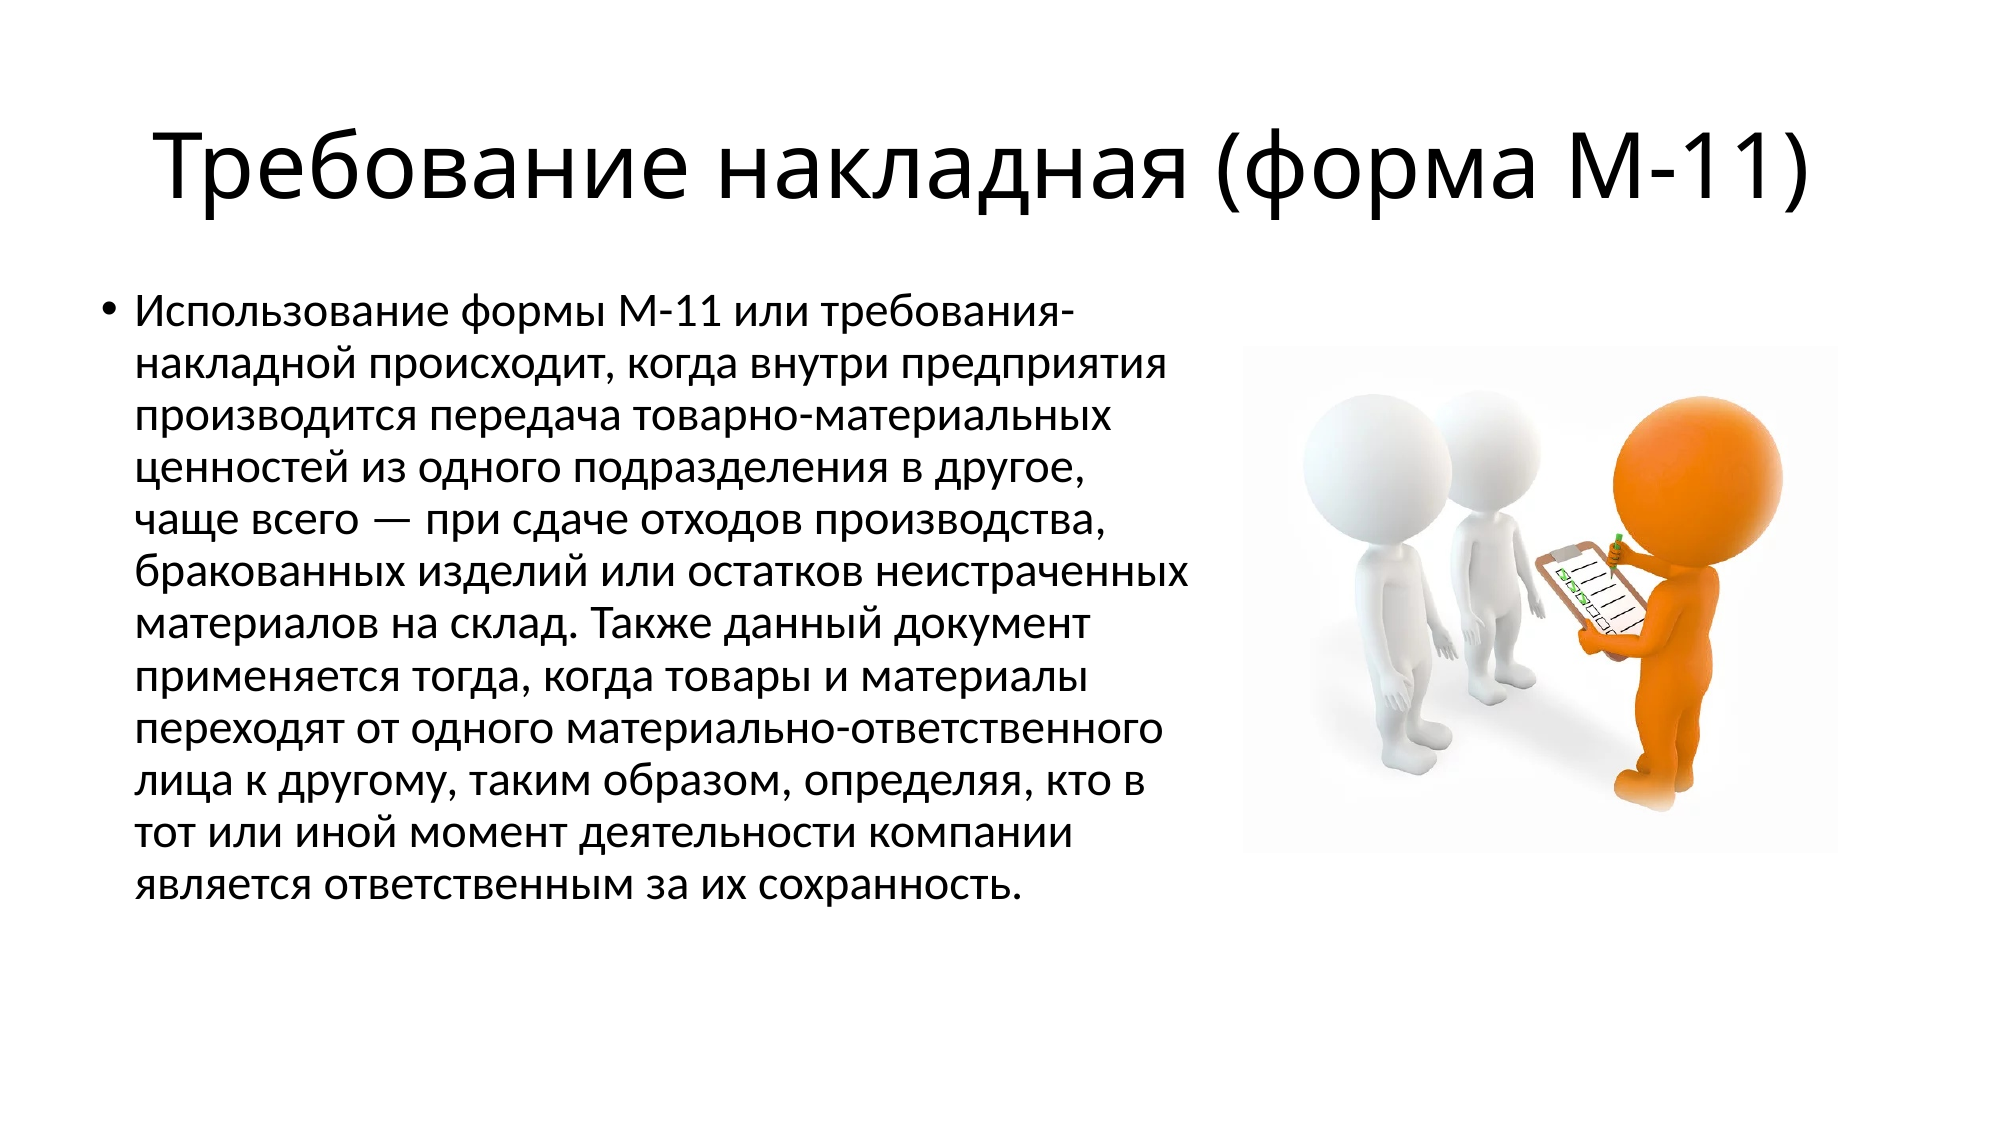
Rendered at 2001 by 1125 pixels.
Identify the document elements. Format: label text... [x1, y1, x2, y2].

title Требование накладная (форма М-11) [137, 59, 1863, 278]
list Использование формы М-11 или требования-накладной происходит, когда внутри предприятия производится передача товарно-материальных ценностей из одного подразделения в другое, чаще всего — при сдаче отходов производства, бракованных изделий или остатков неистраченных материалов на склад. Также данный документ применяется тогда, когда товары и материалы переходят от одного материально-ответственного лица к другому, таким образом, определяя, кто в тот или иной момент деятельности компании является ответственным за их сохранность. [85, 277, 1219, 992]
picture [1243, 346, 1838, 853]
